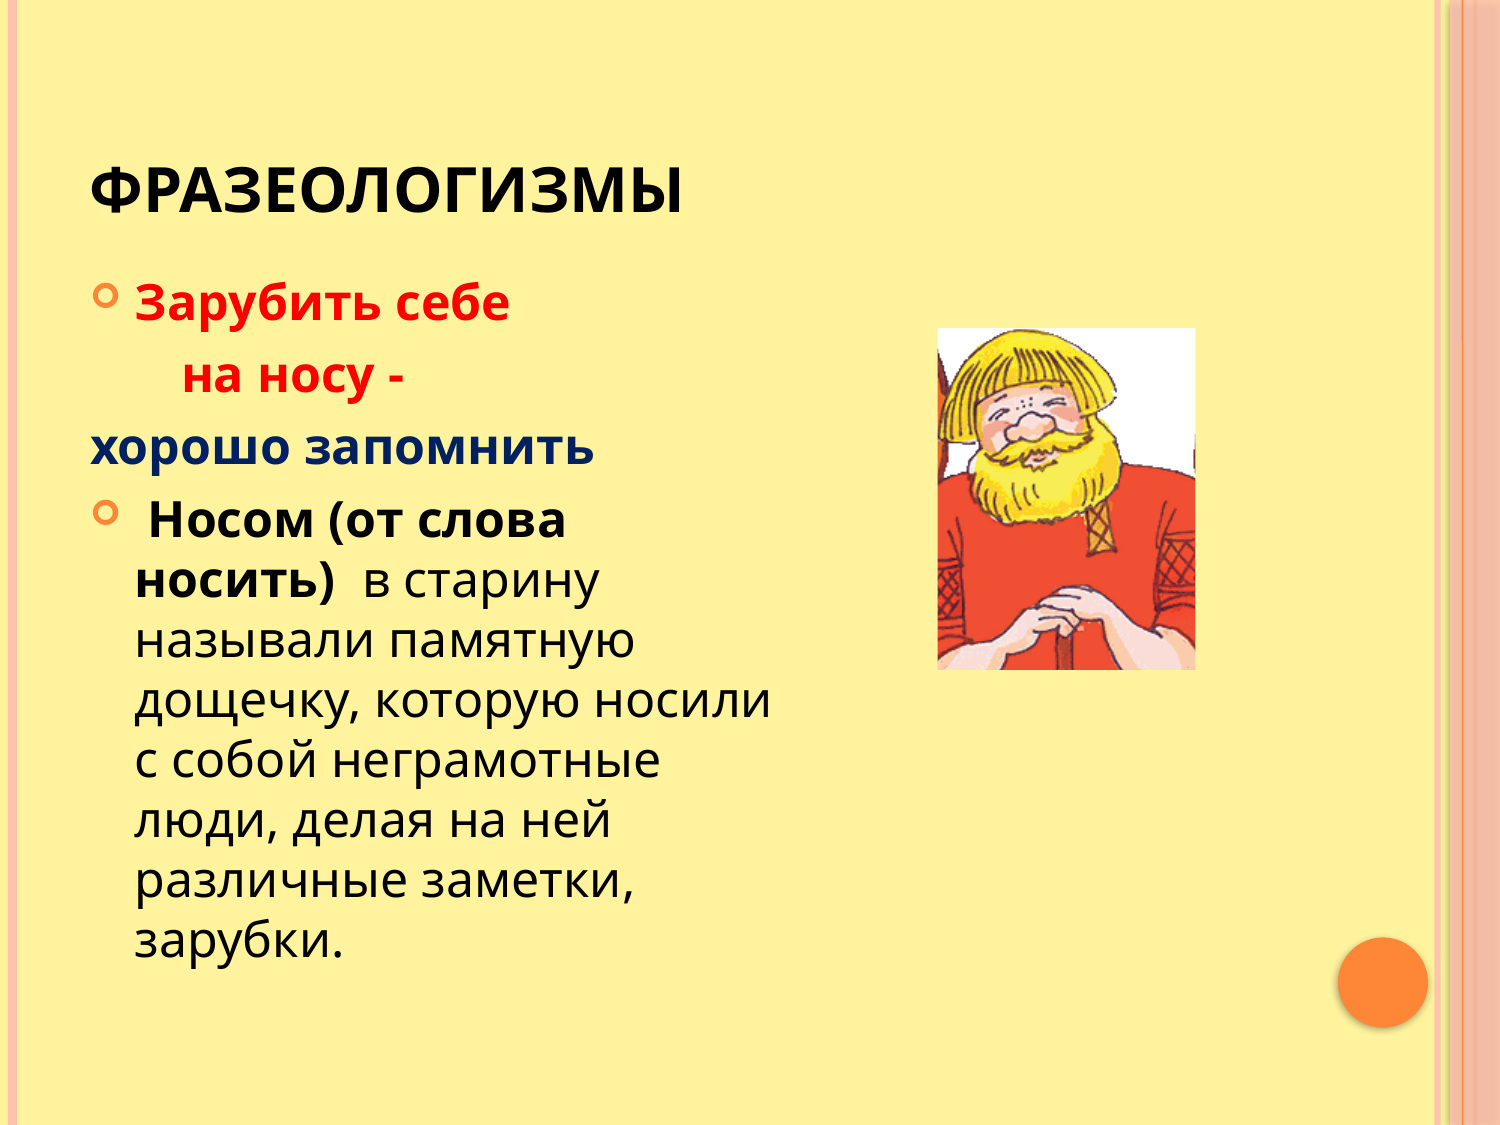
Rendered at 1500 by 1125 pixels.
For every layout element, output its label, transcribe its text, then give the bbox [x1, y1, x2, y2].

list Зарубить себе на носу - хорошо запомнить Носом (от слова носить) в старину называли памятную дощечку, которую носили с собой неграмотные люди, делая на ней различные заметки, зарубки. [74, 262, 798, 1013]
title Фразеологизмы [75, 45, 1300, 233]
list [936, 327, 1196, 670]
